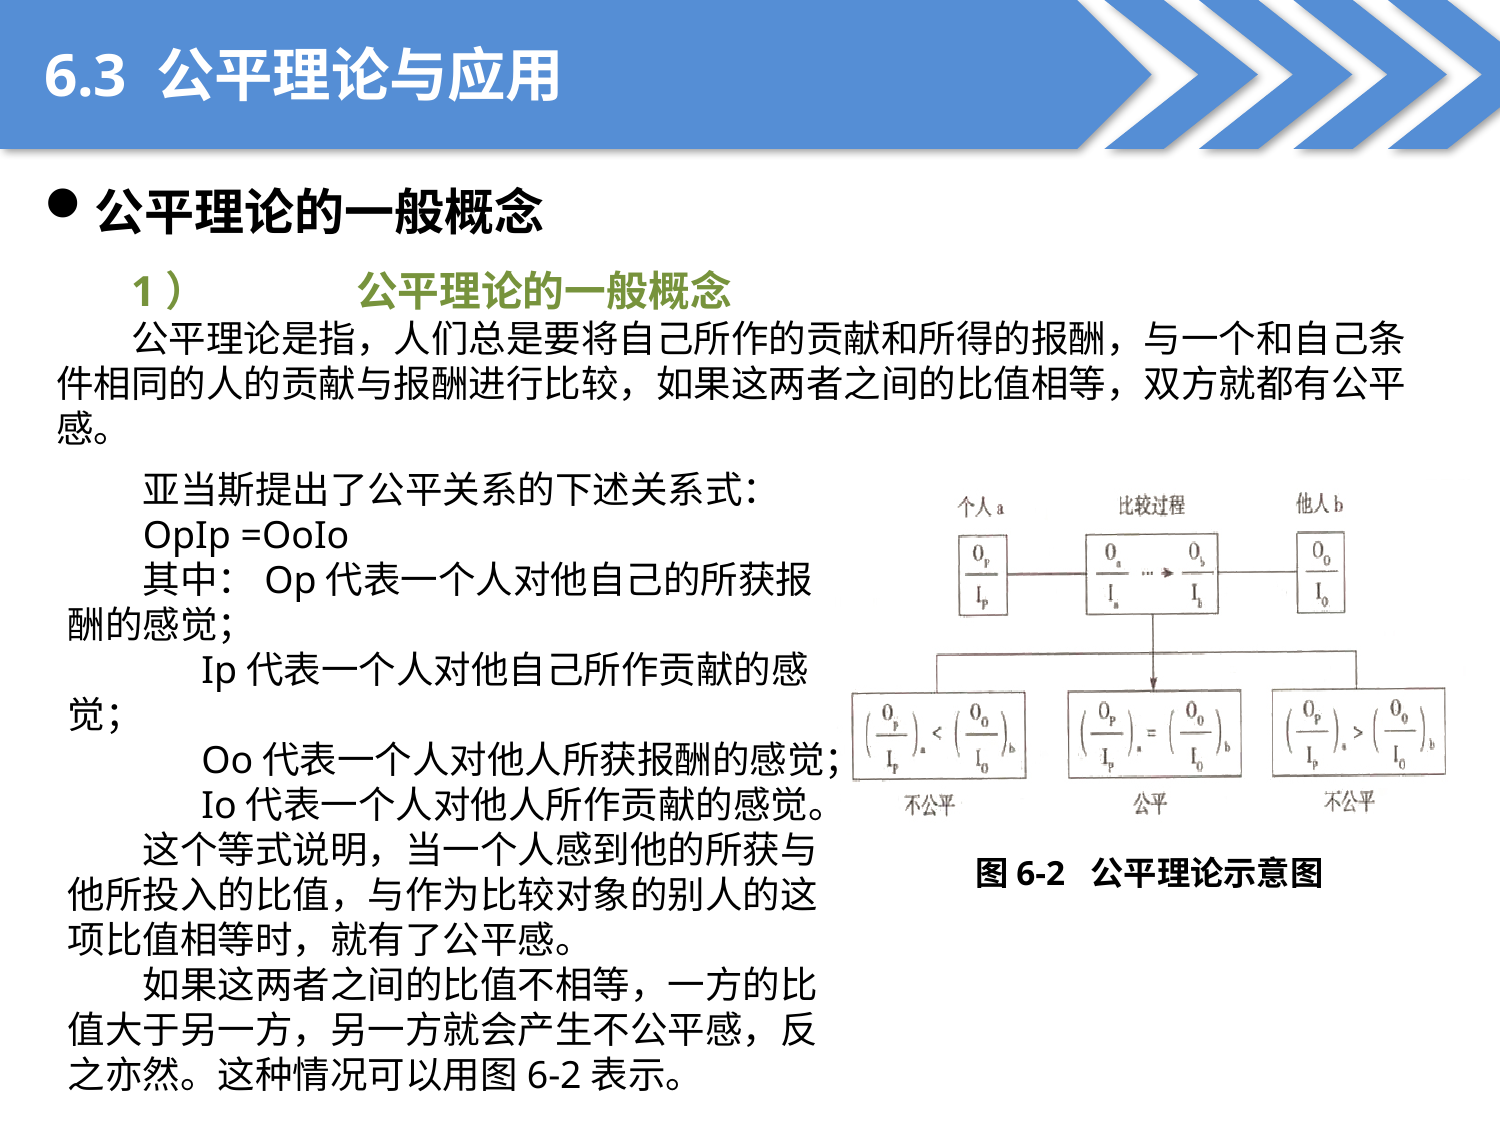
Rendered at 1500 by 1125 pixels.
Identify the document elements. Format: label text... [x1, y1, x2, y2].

text_box 1） 公平理论的一般概念 公平理论是指，人们总是要将自己所作的贡献和所得的报酬，与一个和自己条件相同的人的贡献与报酬进行比较，如果这两者之间的比值相等，双方就都有公平感。 [41, 257, 1447, 458]
text_box 图6-2 公平理论示意图 [960, 844, 1339, 900]
text_box 公平理论的一般概念 [29, 172, 621, 248]
text_box 亚当斯提出了公平关系的下述关系式： OpIp =OoIo 其中：Op代表一个人对他自己的所获报酬的感觉； Ip代表一个人对他自己所作贡献的感觉； Oo代表一个人对他人所获报酬的感觉； Io代表一个人对他人所作贡献的感觉。 这个等式说明，当一个人感到他的所获与他所投入的比值，与作为比较对象的别人的这项比值相等时，就有了公平感。 如果这两者之间的比值不相等，一方的比值大于另一方，另一方就会产生不公平感，反之亦然。这种情况可以用图6-2表示。 [53, 458, 845, 1103]
text_box 6.3 公平理论与应用 [29, 30, 580, 116]
picture [785, 479, 1500, 835]
